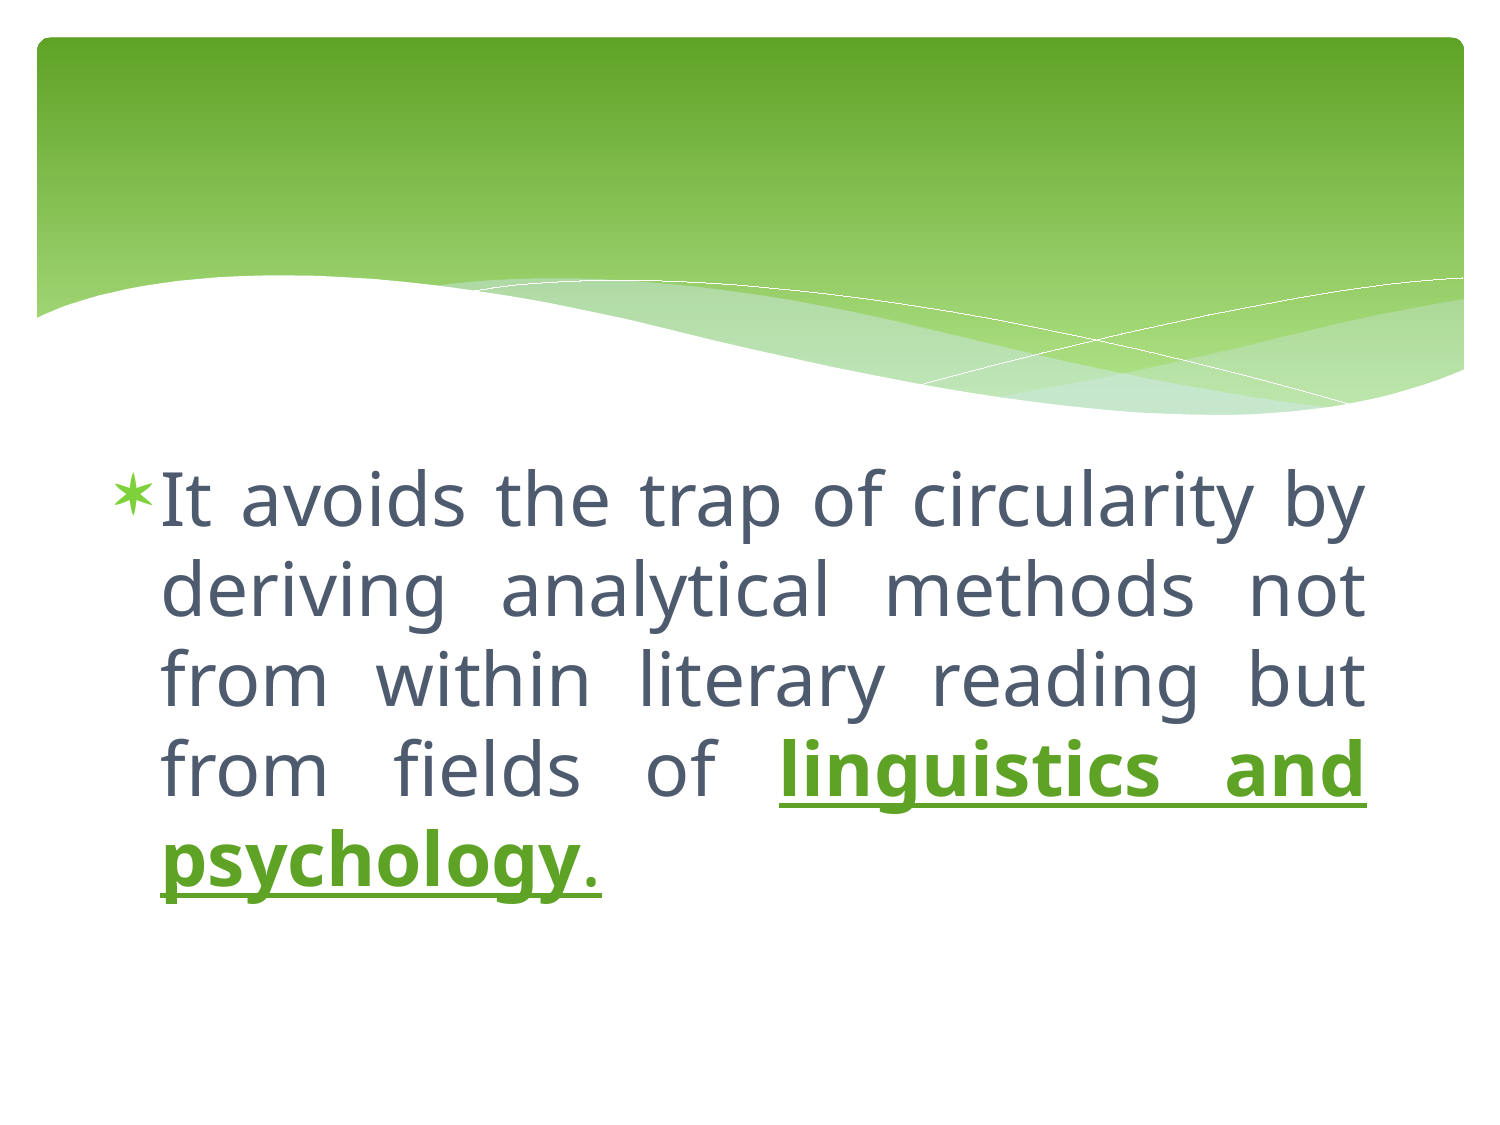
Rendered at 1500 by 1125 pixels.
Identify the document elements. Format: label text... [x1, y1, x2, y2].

list It avoids the trap of circularity by deriving analytical methods not from within literary reading but from fields of linguistics and psychology. [100, 444, 1382, 1011]
